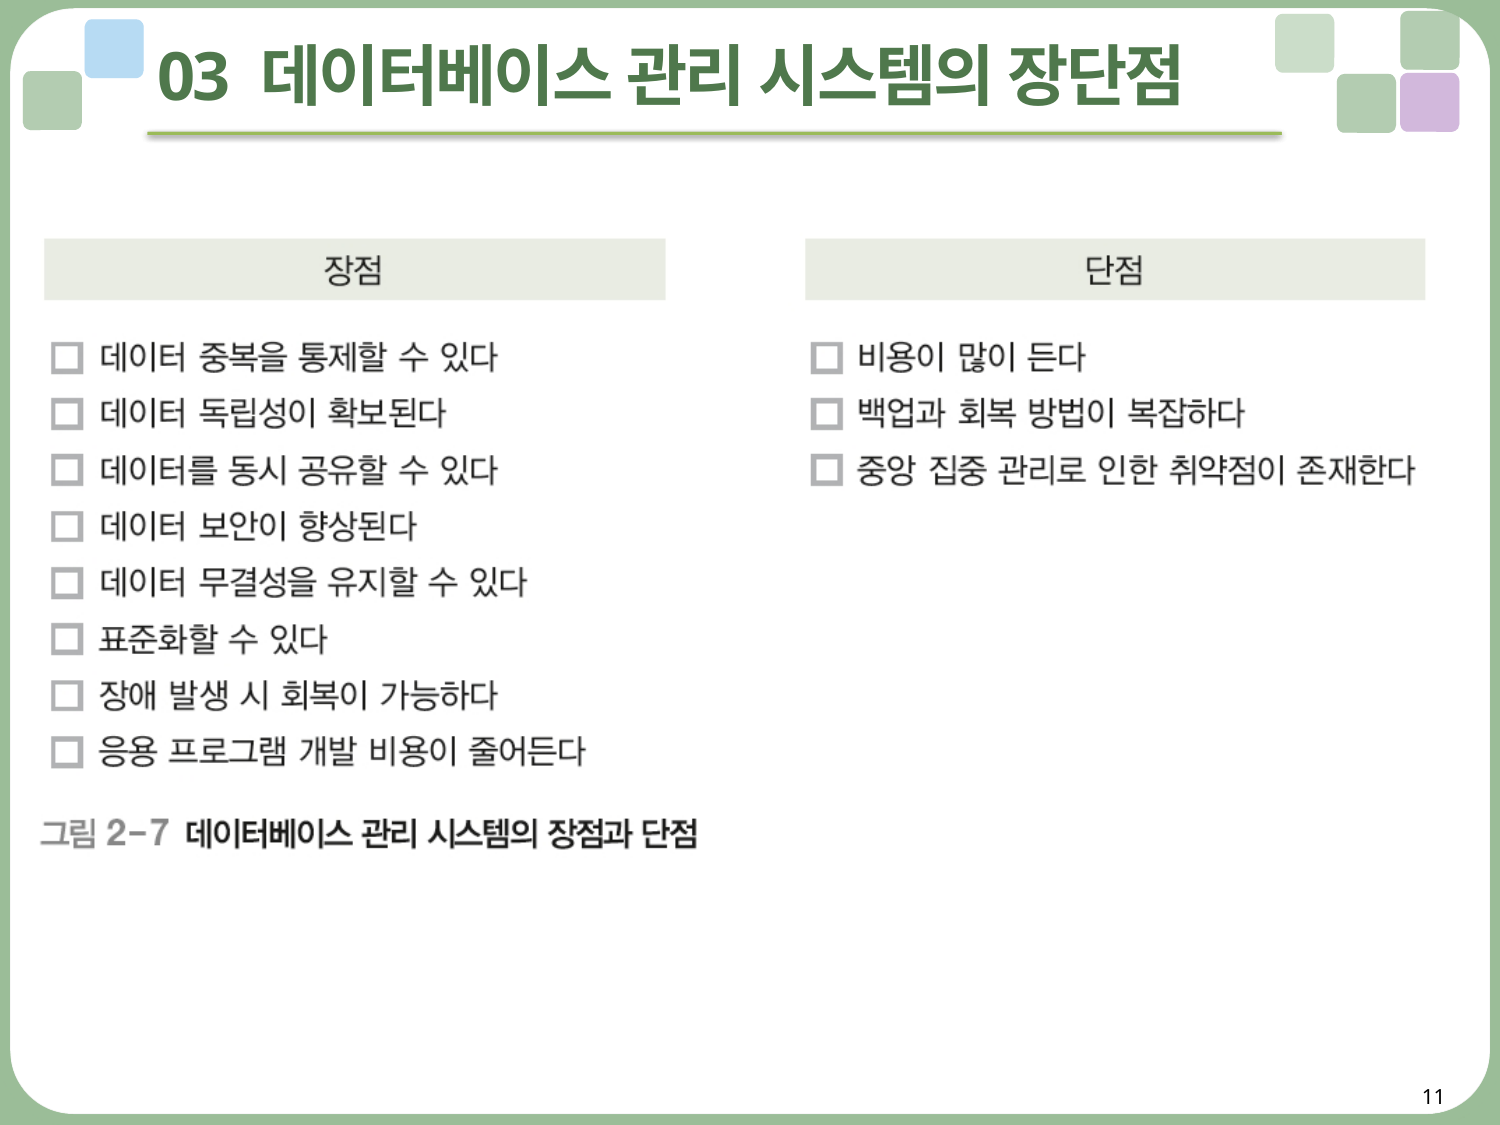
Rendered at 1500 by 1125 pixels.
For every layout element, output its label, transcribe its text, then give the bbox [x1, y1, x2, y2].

title 03 데이터베이스 관리 시스템의 장단점 [142, 25, 1459, 123]
picture [0, 0, 1500, 1125]
